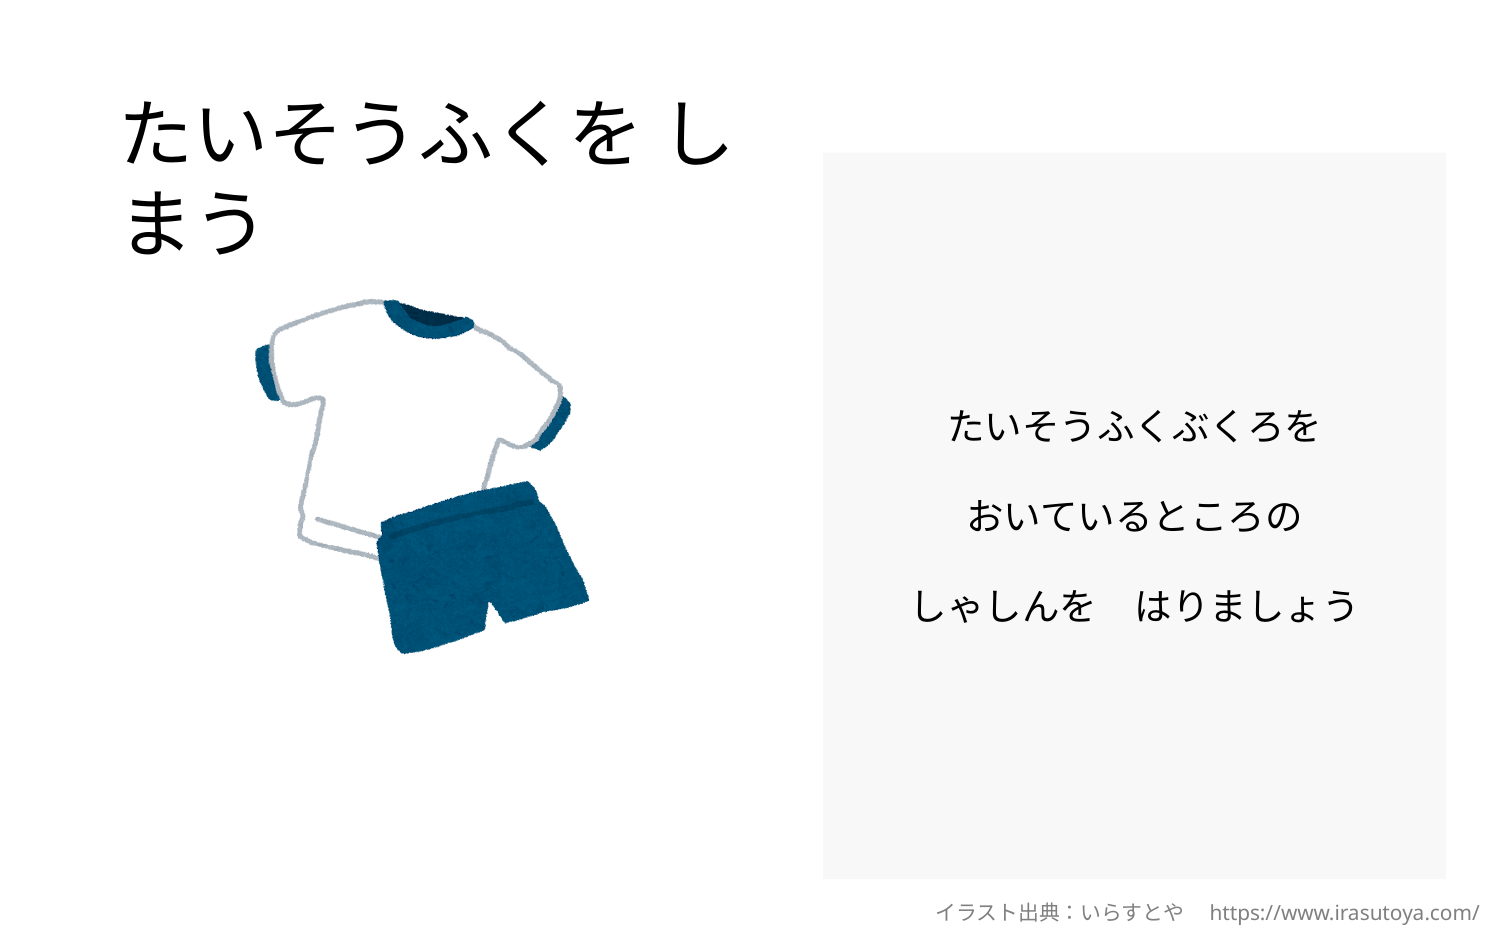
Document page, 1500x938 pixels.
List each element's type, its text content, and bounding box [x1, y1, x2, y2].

text_box たいそうふくを しまう [104, 78, 805, 274]
text_box たいそうふくぶくろを おいているところの しゃしんを はりましょう [823, 152, 1447, 880]
picture [243, 287, 605, 675]
